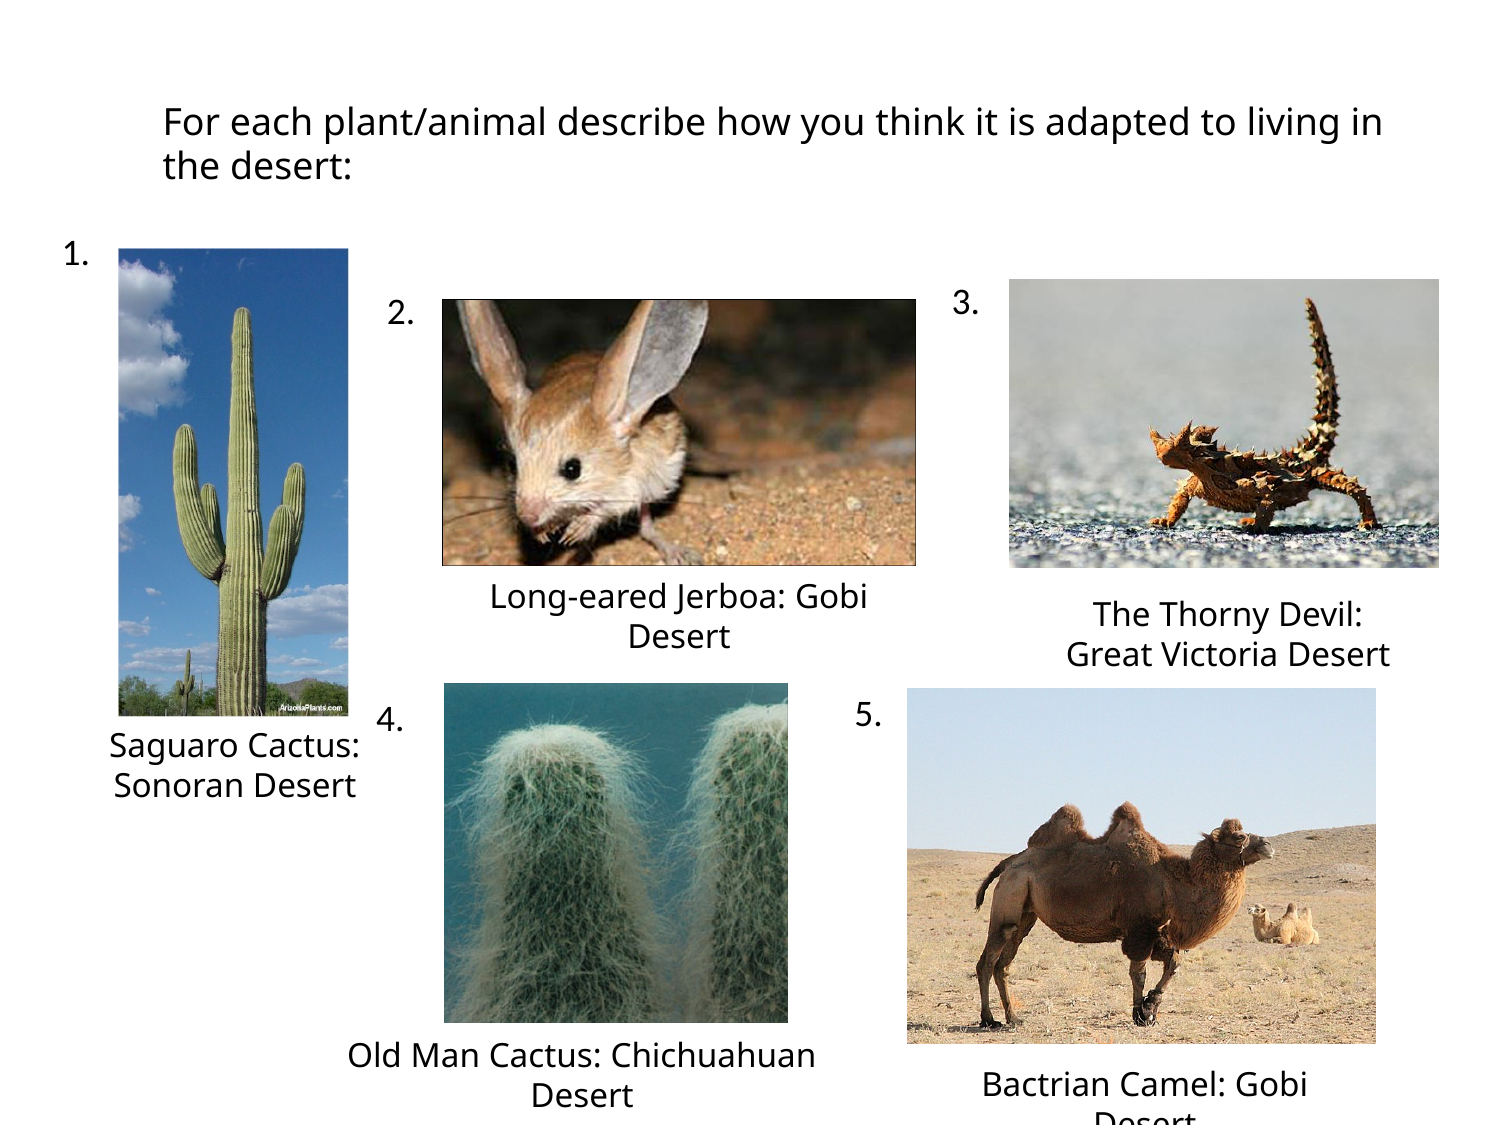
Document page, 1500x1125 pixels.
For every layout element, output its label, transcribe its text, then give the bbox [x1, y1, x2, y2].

text_box 3. [936, 269, 1008, 330]
text_box 4. [361, 686, 432, 747]
text_box The Thorny Devil: Great Victoria Desert [1033, 586, 1424, 681]
text_box Bactrian Camel: Gobi Desert [915, 1055, 1375, 1125]
text_box For each plant/animal describe how you think it is adapted to living in the desert: [147, 90, 1424, 195]
text_box 2. [372, 279, 443, 340]
picture [117, 247, 349, 718]
text_box 1. [46, 220, 118, 281]
picture [444, 683, 788, 1023]
text_box Saguaro Cactus: Sonoran Desert [60, 716, 410, 812]
text_box Old Man Cactus: Chichuahuan Desert [289, 1026, 875, 1122]
picture [1009, 279, 1439, 568]
picture [442, 299, 916, 566]
picture [906, 688, 1377, 1044]
text_box Long-eared Jerboa: Gobi Desert [442, 574, 916, 663]
text_box 5. [839, 681, 911, 742]
